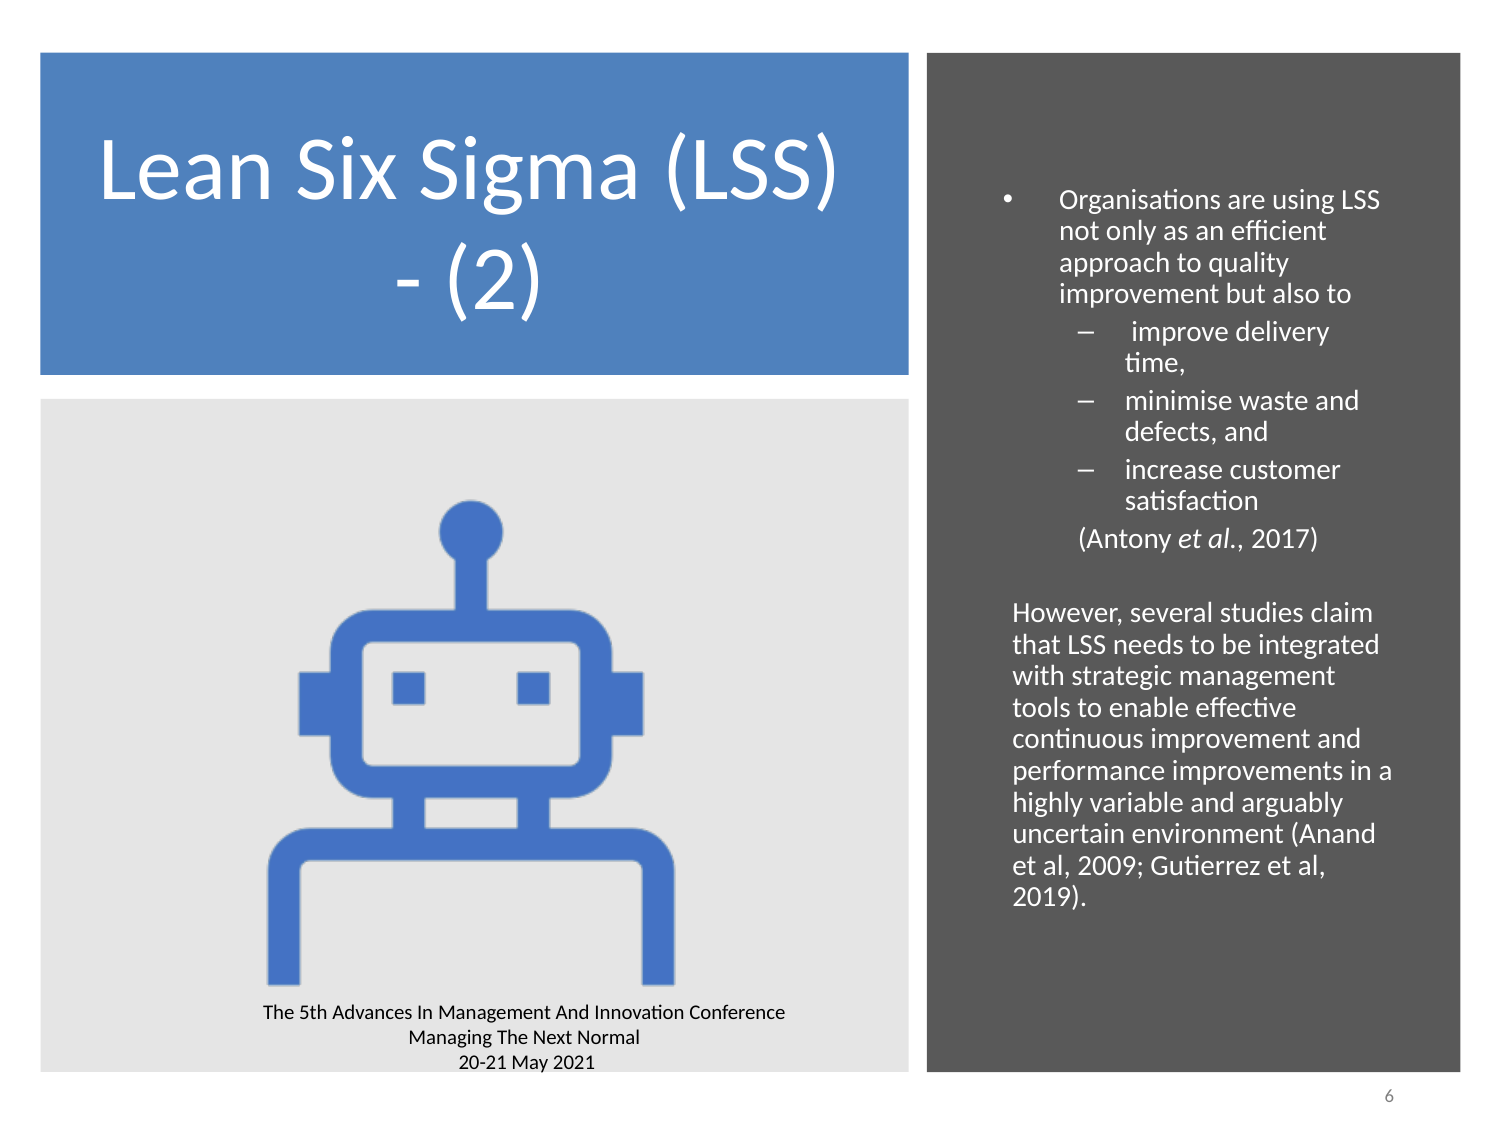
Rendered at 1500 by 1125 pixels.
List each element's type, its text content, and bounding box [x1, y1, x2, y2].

slide_number 5 [1289, 1072, 1410, 1117]
text_box The 5th Advances In Management And Innovation Conference Managing The Next Normal 20-21 May 2021 [248, 990, 806, 1125]
title Lean Six Sigma (LSS) - (2) [64, 84, 876, 352]
text_box [925, 51, 1462, 1074]
text_box [38, 397, 911, 1074]
picture [175, 436, 774, 1035]
text_box [38, 51, 911, 377]
list Organisations are using LSS not only as an efficient approach to quality improvement but also to improve delivery time, minimise waste and defects, and increase customer satisfaction (Antony et al., 2017) However, several studies claim that LSS needs to be integrated with strategic management tools to enable effective continuous improvement and performance improvements in a highly variable and arguably uncertain environment (Anand et al, 2009; Gutierrez et al, 2019). [987, 150, 1410, 947]
